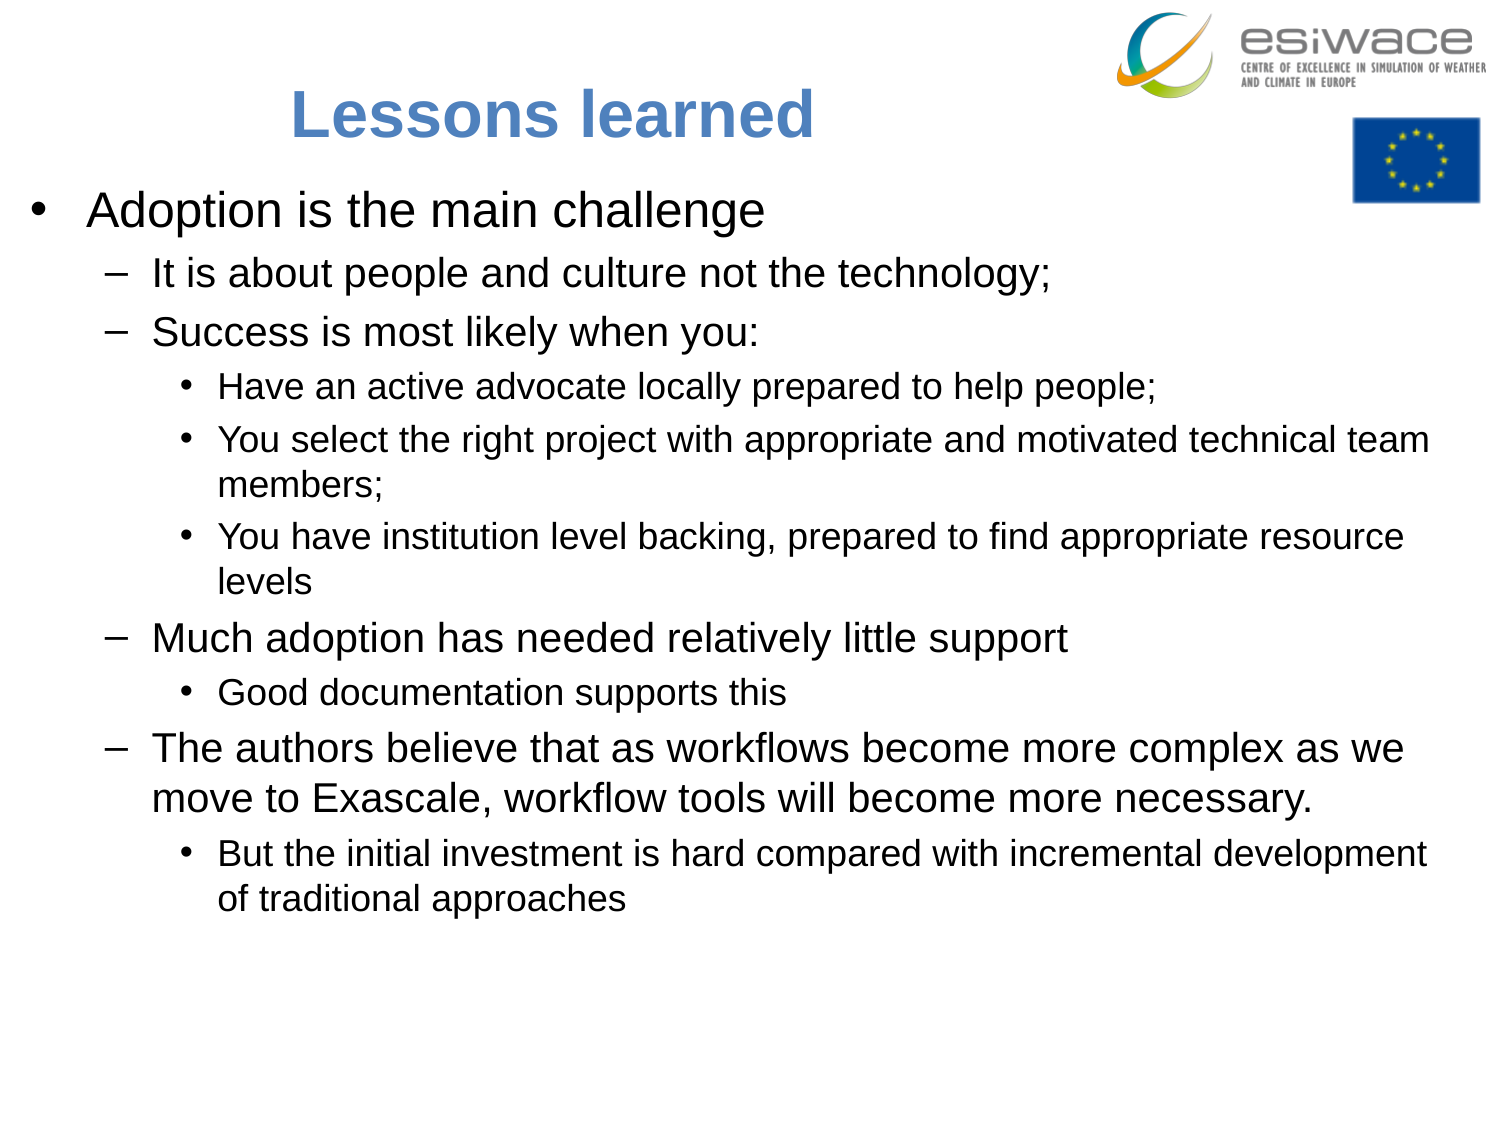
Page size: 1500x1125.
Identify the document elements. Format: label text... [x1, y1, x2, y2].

list Adoption is the main challenge It is about people and culture not the technology; Success is most likely when you: Have an active advocate locally prepared to help people; You select the right project with appropriate and motivated technical team members; You have institution level backing, prepared to find appropriate resource levels Much adoption has needed relatively little support Good documentation supports this The authors believe that as workflows become more complex as we move to Exascale, workflow tools will become more necessary. But the initial investment is hard compared with incremental development of traditional approaches [14, 222, 1483, 1024]
picture [1351, 116, 1483, 206]
title Lessons learned [14, 14, 1093, 208]
picture [1111, 11, 1486, 101]
